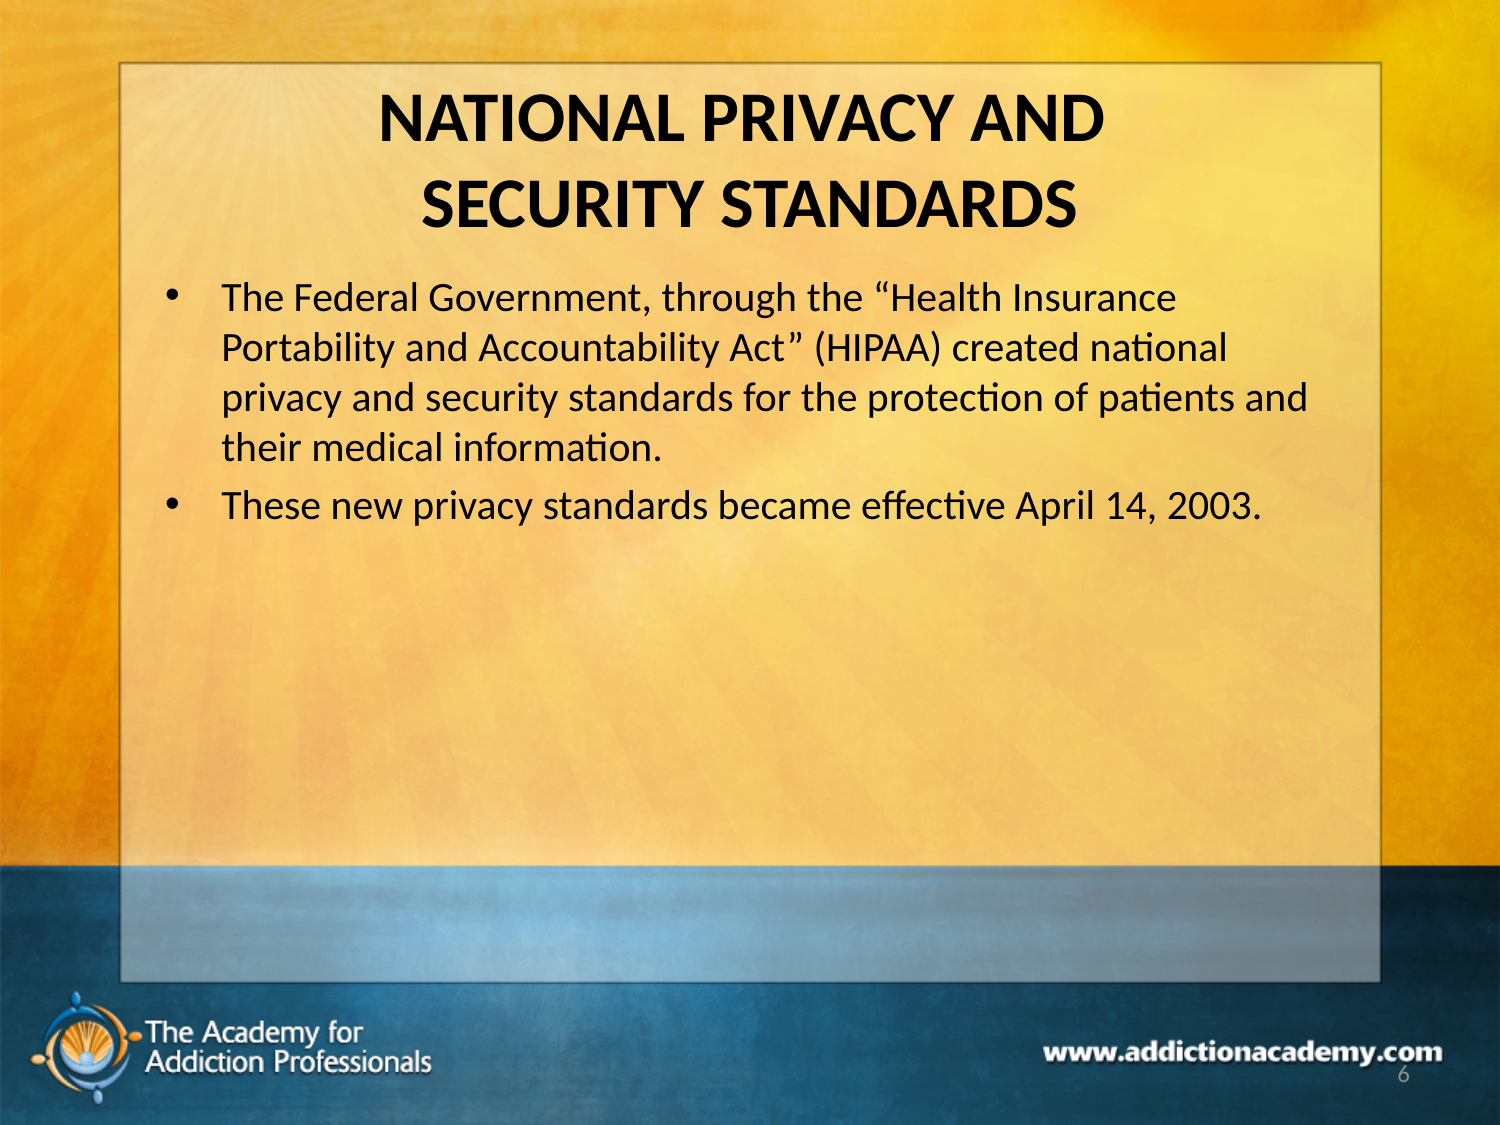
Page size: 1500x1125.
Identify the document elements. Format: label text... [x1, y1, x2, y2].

slide_number 6 [1074, 1042, 1425, 1103]
title NATIONAL PRIVACY AND SECURITY STANDARDS [75, 62, 1425, 250]
list The Federal Government, through the “Health Insurance Portability and Accountability Act” (HIPAA) created national privacy and security standards for the protection of patients and their medical information. These new privacy standards became effective April 14, 2003. [150, 262, 1350, 993]
picture [0, 0, 1500, 1125]
